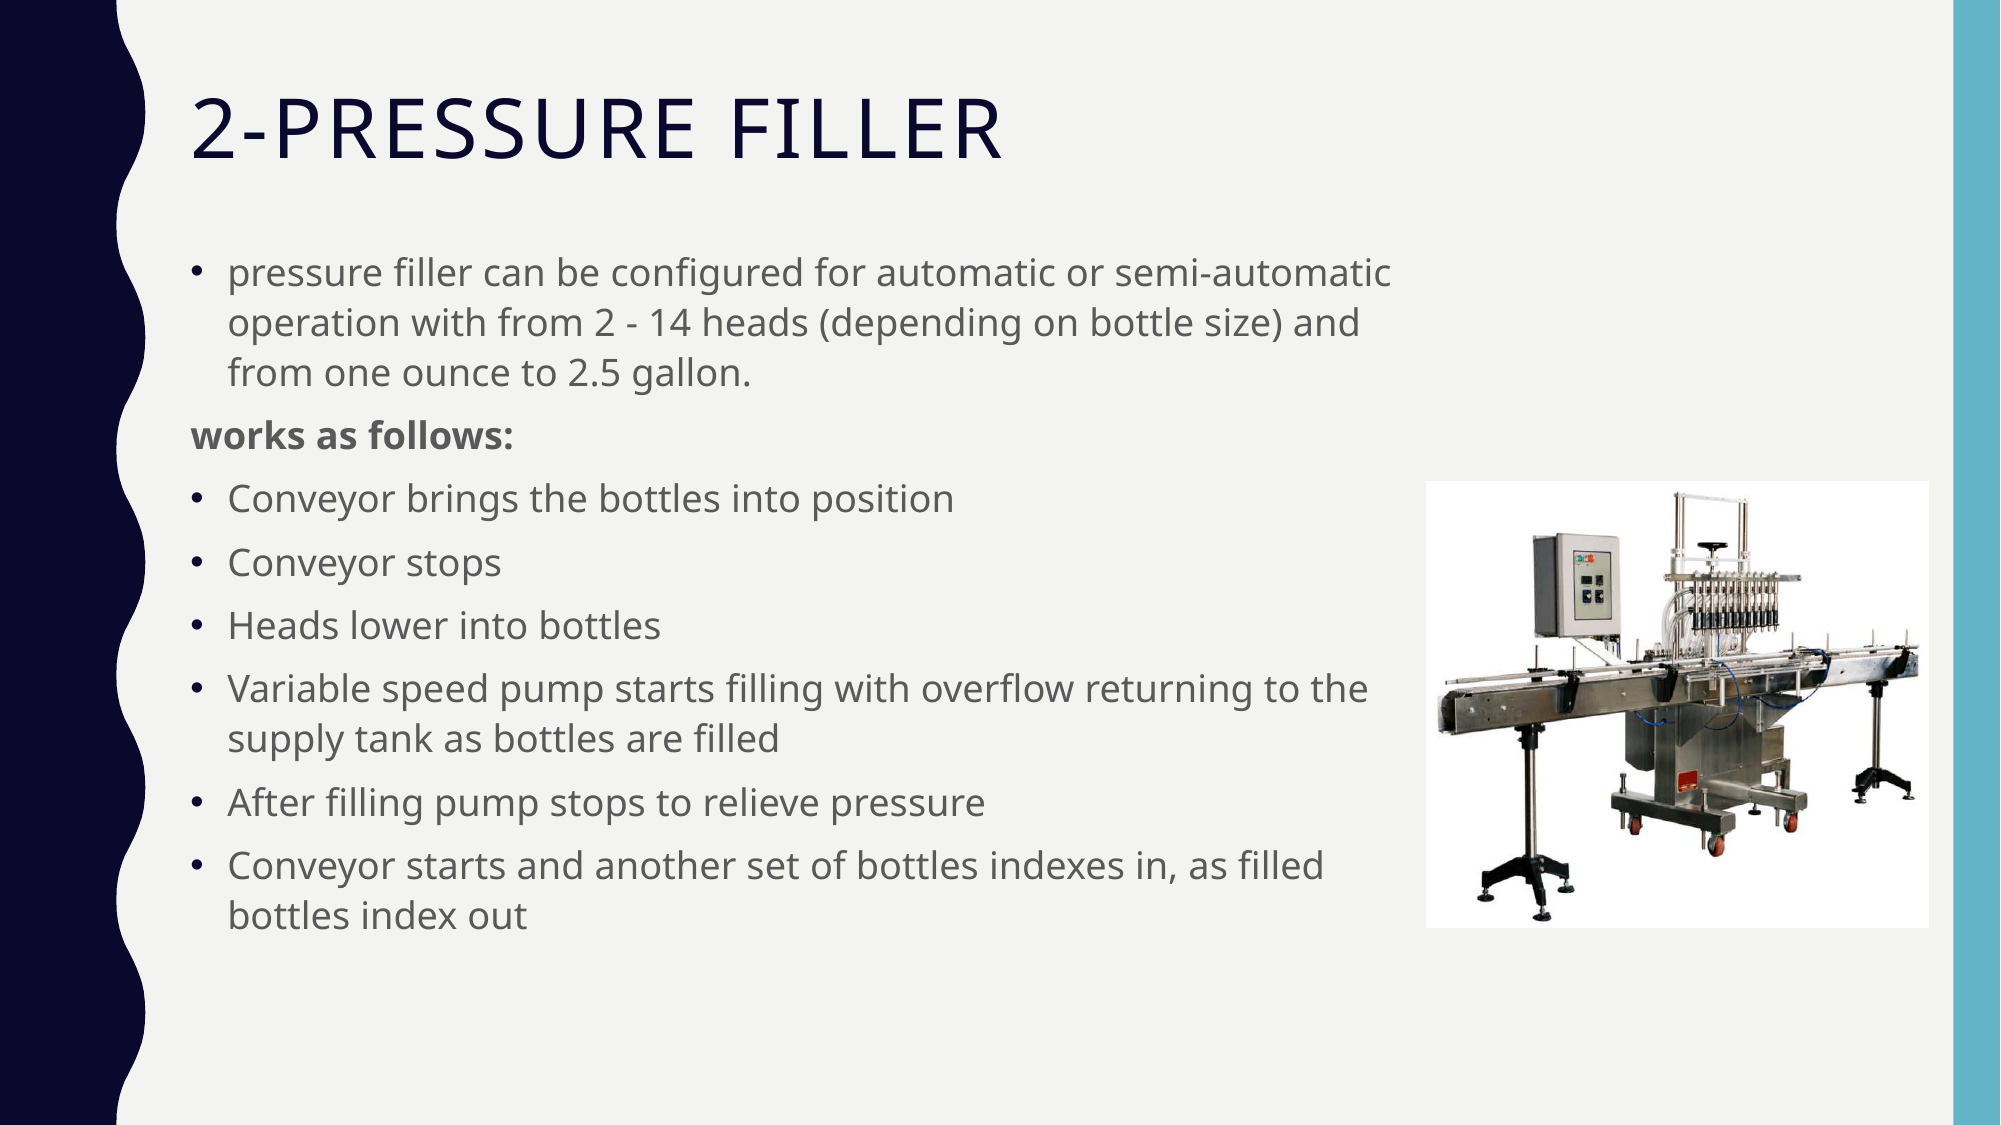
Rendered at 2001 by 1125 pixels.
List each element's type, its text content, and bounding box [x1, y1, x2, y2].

list pressure filler can be configured for automatic or semi-automatic operation with from 2 - 14 heads (depending on bottle size) and from one ounce to 2.5 gallon. works as follows: Conveyor brings the bottles into position Conveyor stops Heads lower into bottles Variable speed pump starts filling with overflow returning to the supply tank as bottles are filled After filling pump stops to relieve pressure Conveyor starts and another set of bottles indexes in, as filled bottles index out [175, 236, 1427, 1060]
picture [1426, 481, 1929, 928]
title 2-pressure filler [175, 79, 1826, 185]
